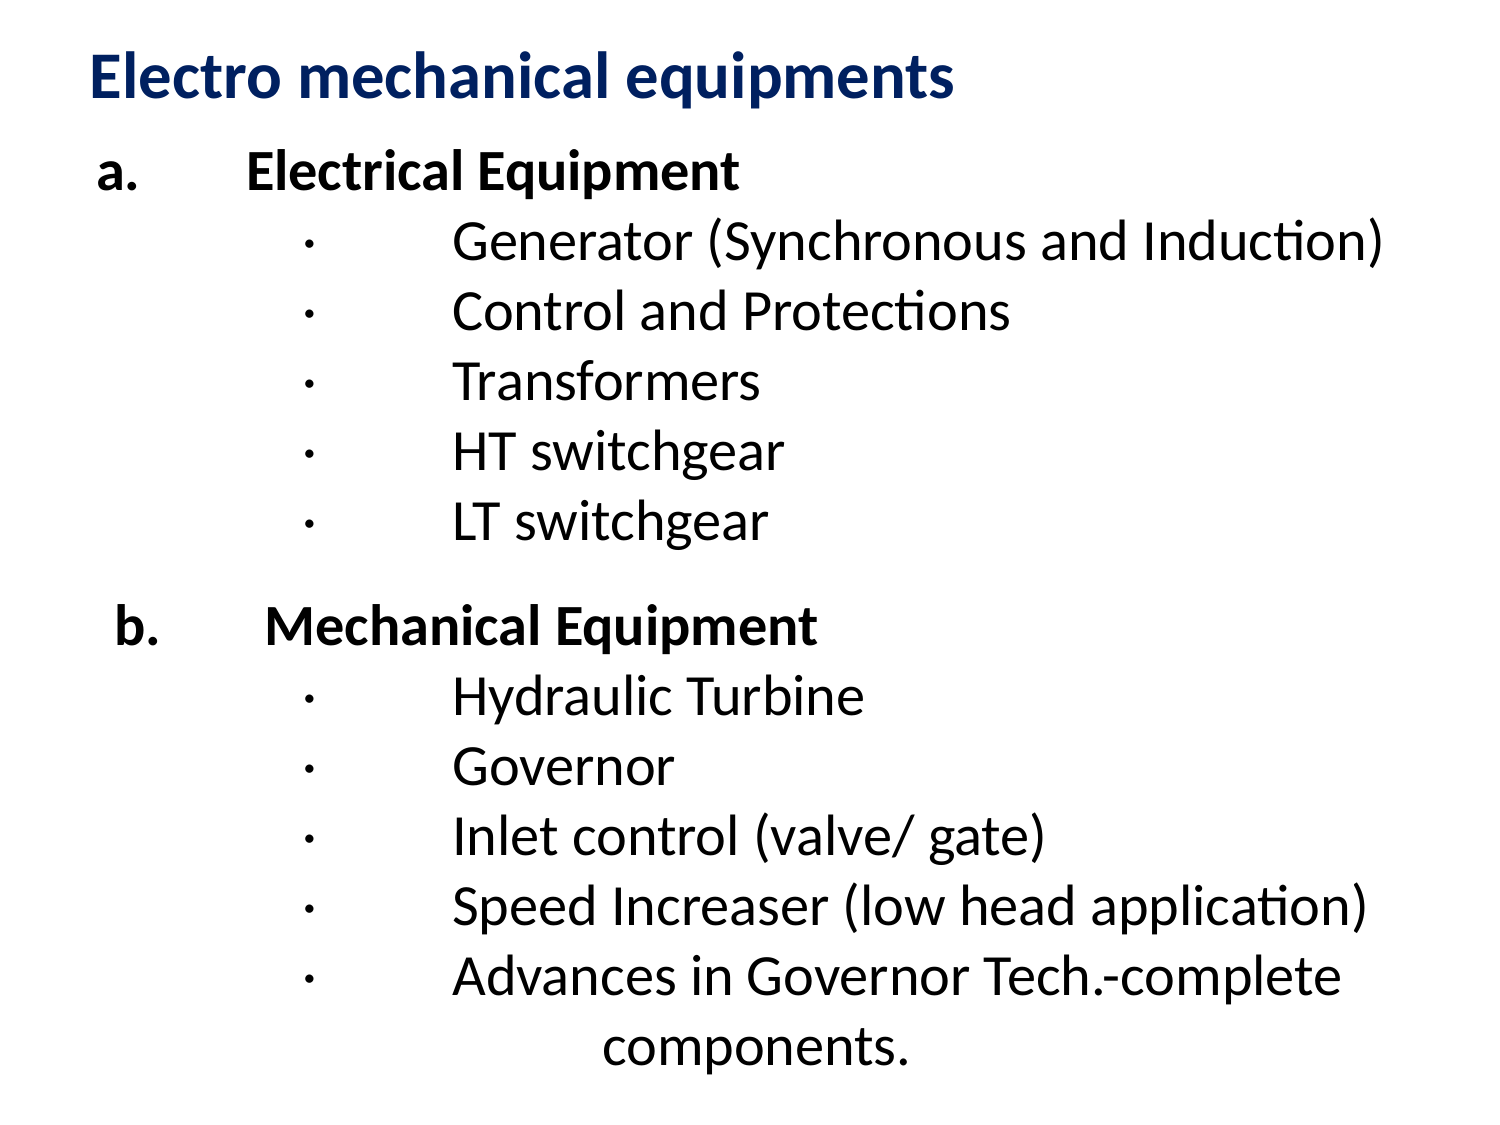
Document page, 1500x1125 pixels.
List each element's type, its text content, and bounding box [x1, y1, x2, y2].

text_box a. Electrical Equipment · Generator (Synchronous and Induction) · Control and Protections · Transformers · HT switchgear · LT switchgear b. Mechanical Equipment · Hydraulic Turbine · Governor · Inlet control (valve/ gate) · Speed Increaser (low head application) · Advances in Governor Tech.-complete components. [62, 125, 1450, 1085]
text_box Electro mechanical equipments [37, 24, 1325, 120]
